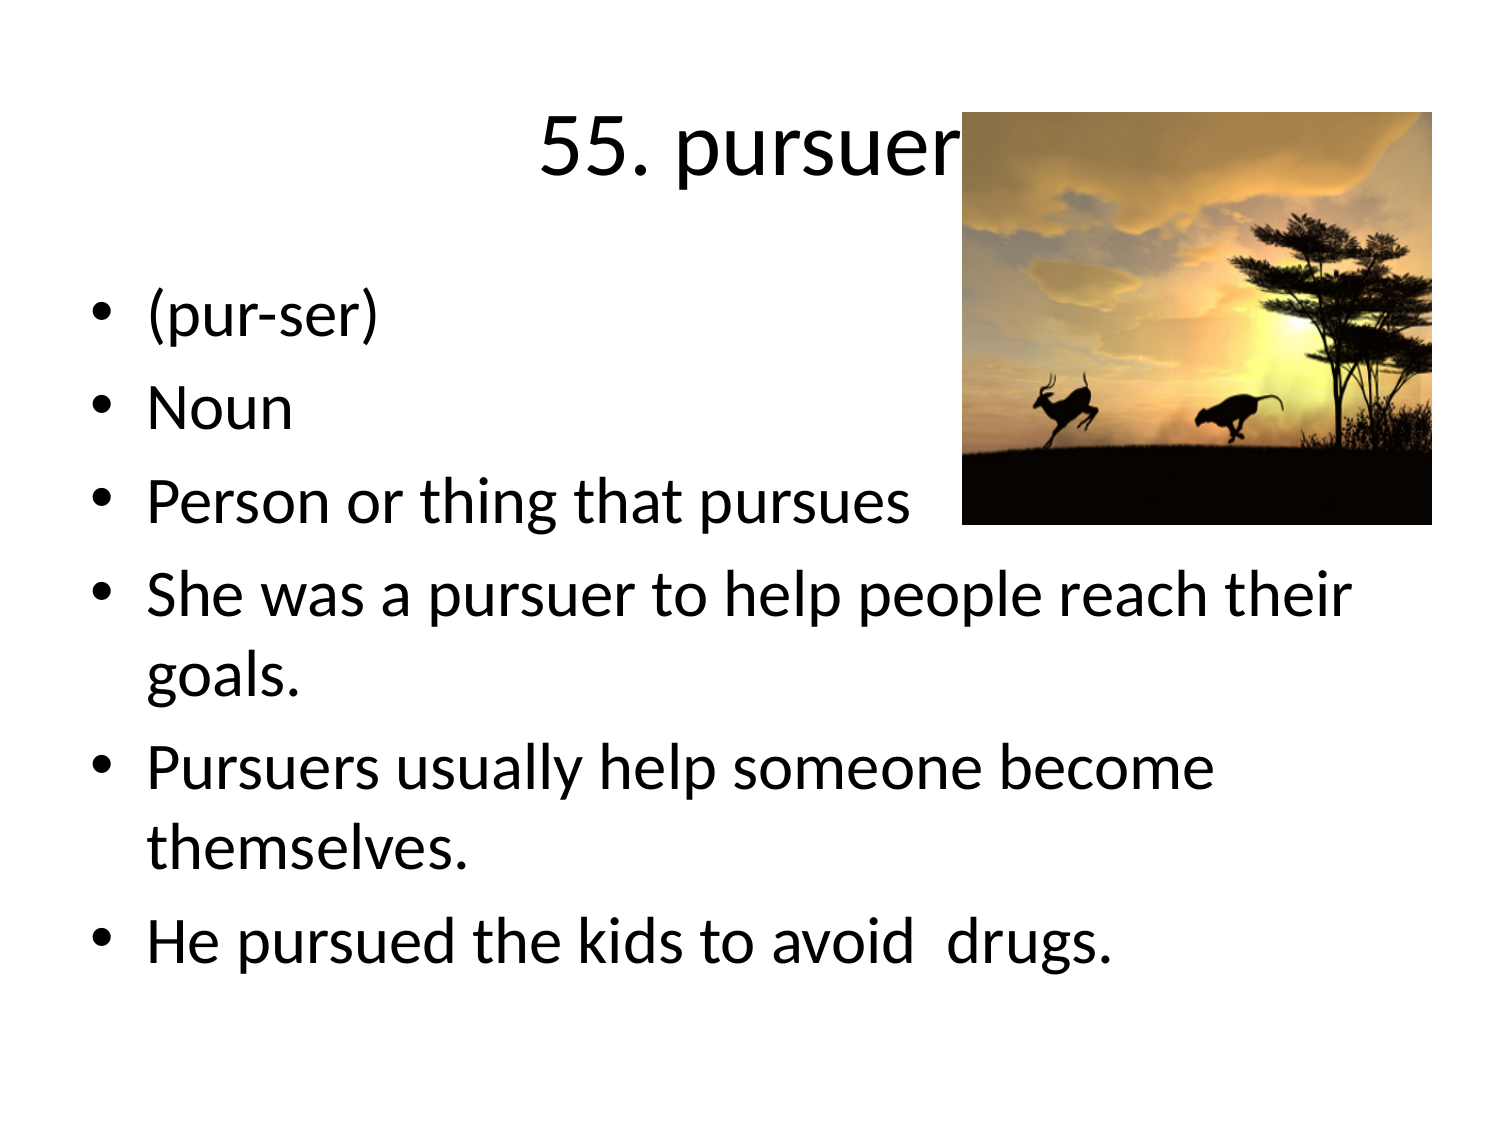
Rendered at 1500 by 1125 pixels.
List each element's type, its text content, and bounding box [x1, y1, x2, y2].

picture [962, 112, 1432, 526]
list (pur-ser) Noun Person or thing that pursues She was a pursuer to help people reach their goals. Pursuers usually help someone become themselves. He pursued the kids to avoid drugs. [74, 262, 1426, 1006]
title 55. pursuer [74, 44, 1426, 233]
